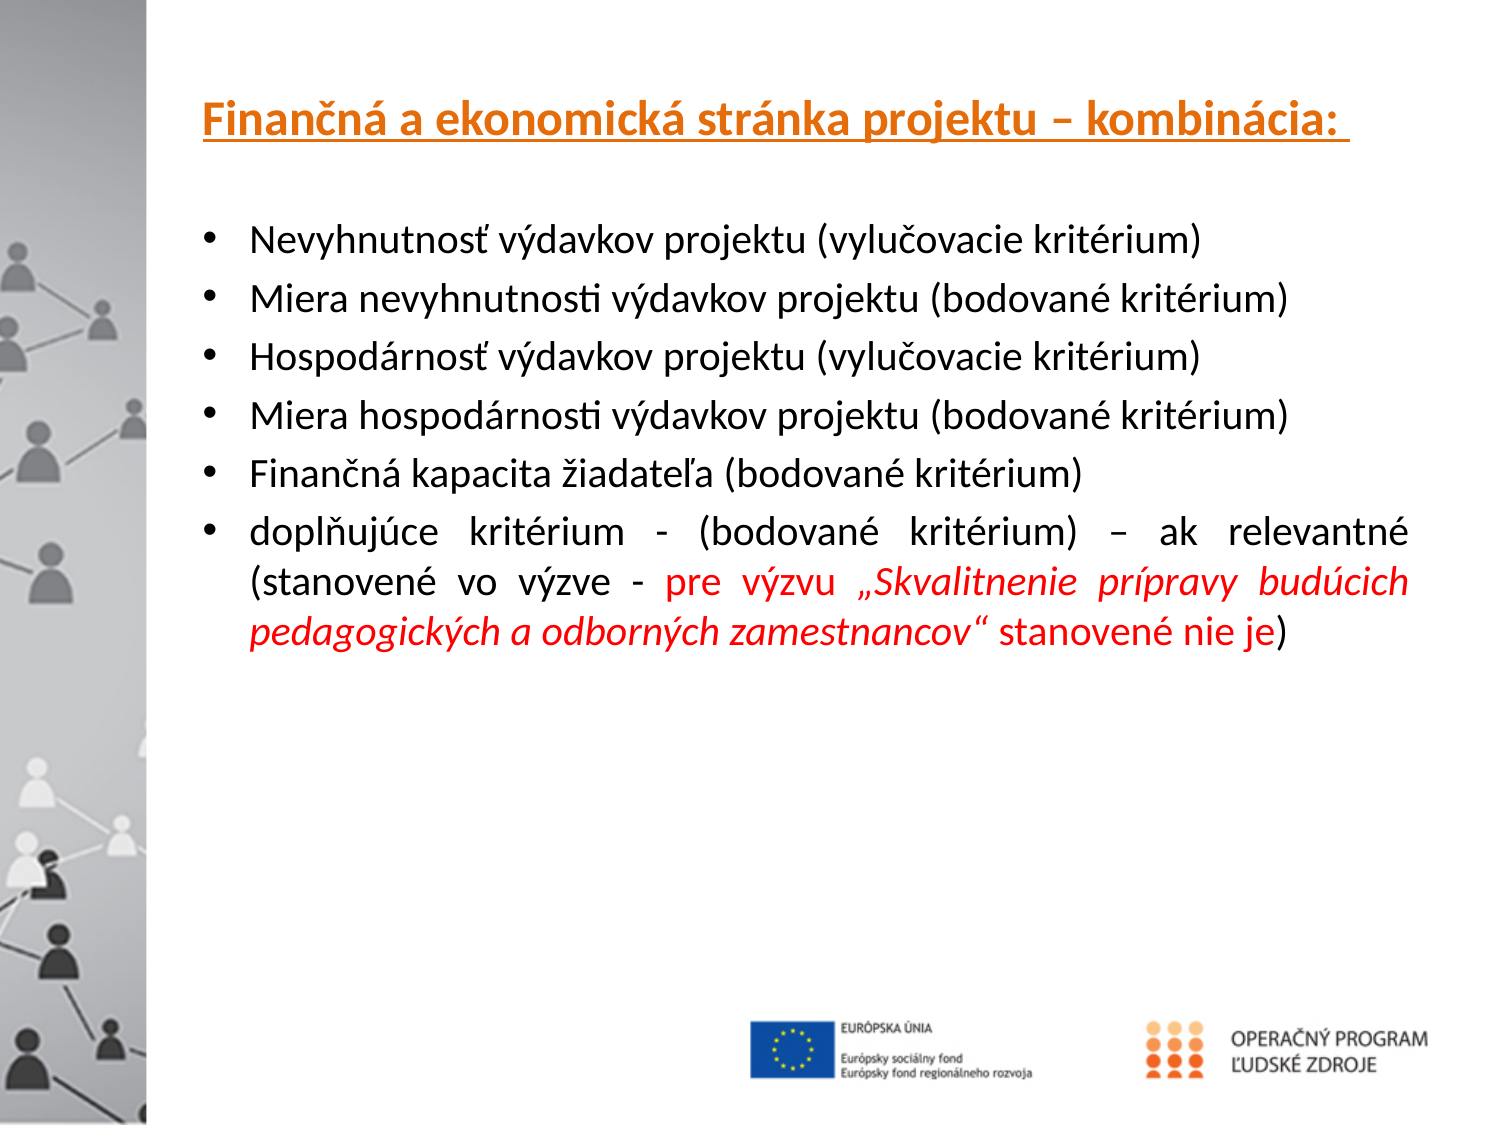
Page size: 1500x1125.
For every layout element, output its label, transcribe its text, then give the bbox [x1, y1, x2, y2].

picture [0, 0, 1500, 1125]
list Finančná a ekonomická stránka projektu – kombinácia: Nevyhnutnosť výdavkov projektu (vylučovacie kritérium) Miera nevyhnutnosti výdavkov projektu (bodované kritérium) Hospodárnosť výdavkov projektu (vylučovacie kritérium) Miera hospodárnosti výdavkov projektu (bodované kritérium) Finančná kapacita žiadateľa (bodované kritérium) doplňujúce kritérium - (bodované kritérium) – ak relevantné (stanovené vo výzve - pre výzvu „Skvalitnenie prípravy budúcich pedagogických a odborných zamestnancov“ stanovené nie je) [187, 77, 1426, 1000]
